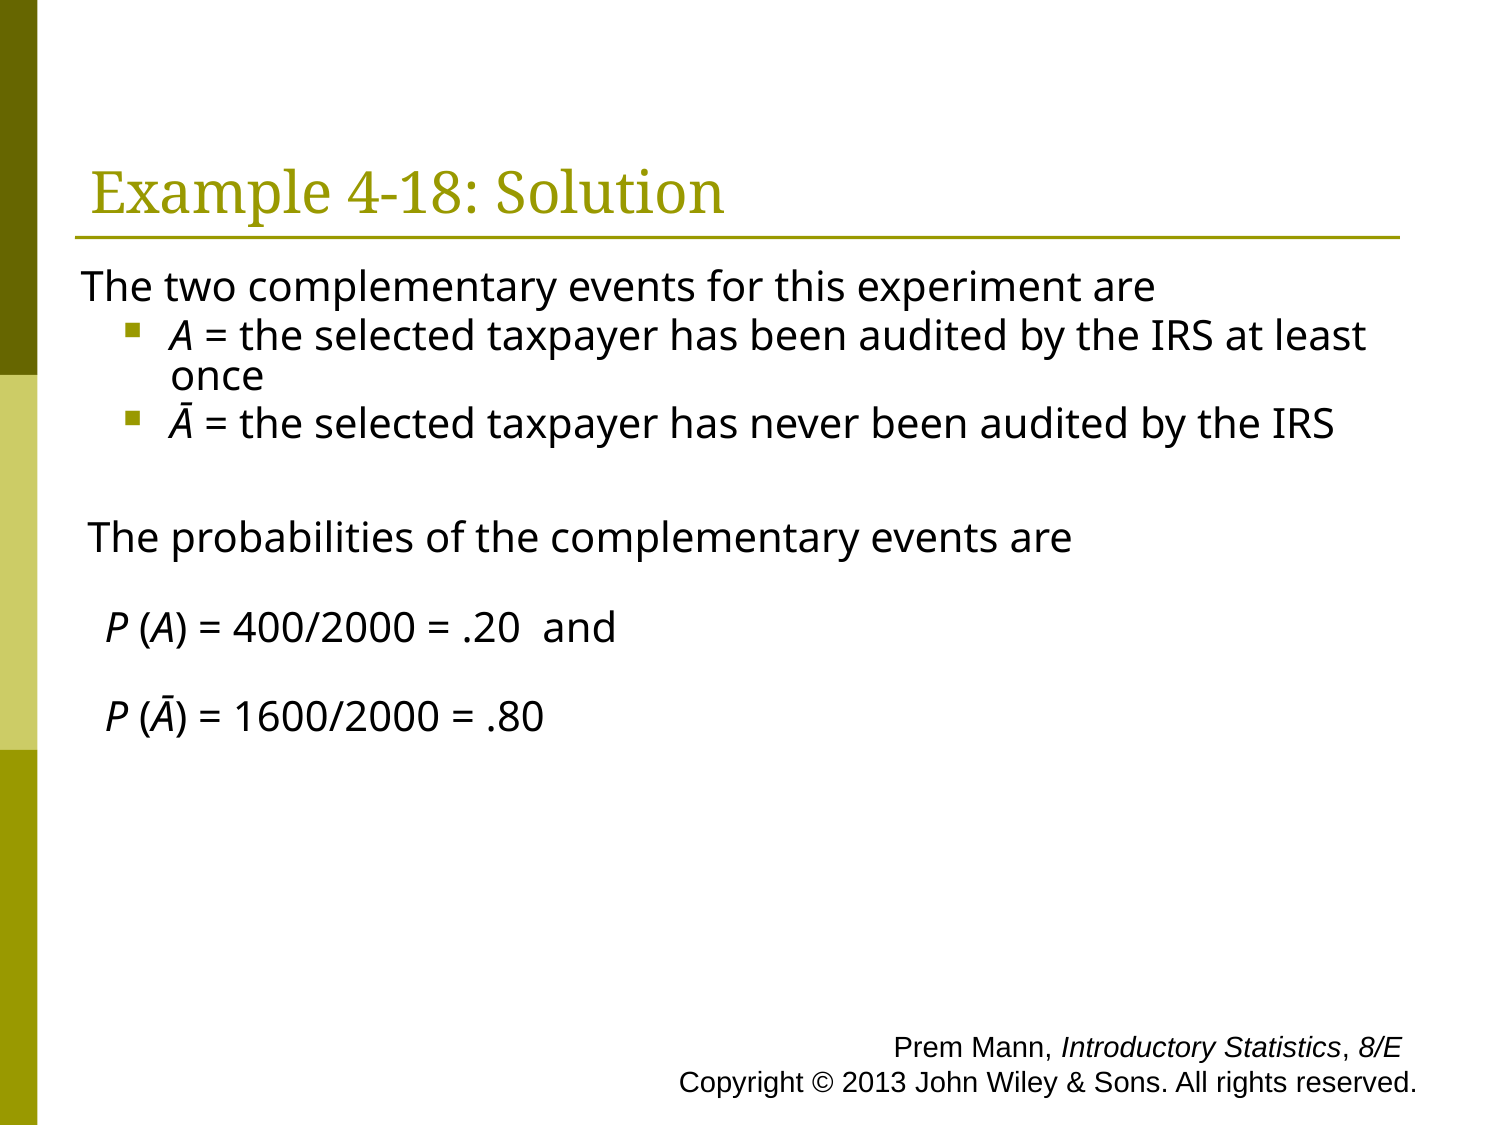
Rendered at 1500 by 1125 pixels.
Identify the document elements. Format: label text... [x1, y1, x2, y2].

text_box Prem Mann, Introductory Statistics, 8/E Copyright © 2013 John Wiley & Sons. All rights reserved. [664, 1020, 1449, 1106]
list The two complementary events for this experiment are A = the selected taxpayer has been audited by the IRS at least once Ā = the selected taxpayer has never been audited by the IRS The probabilities of the complementary events are P (A) = 400/2000 = .20 and P (Ā) = 1600/2000 = .80 [33, 262, 1400, 938]
title Example 4-18: Solution [75, 45, 1425, 233]
